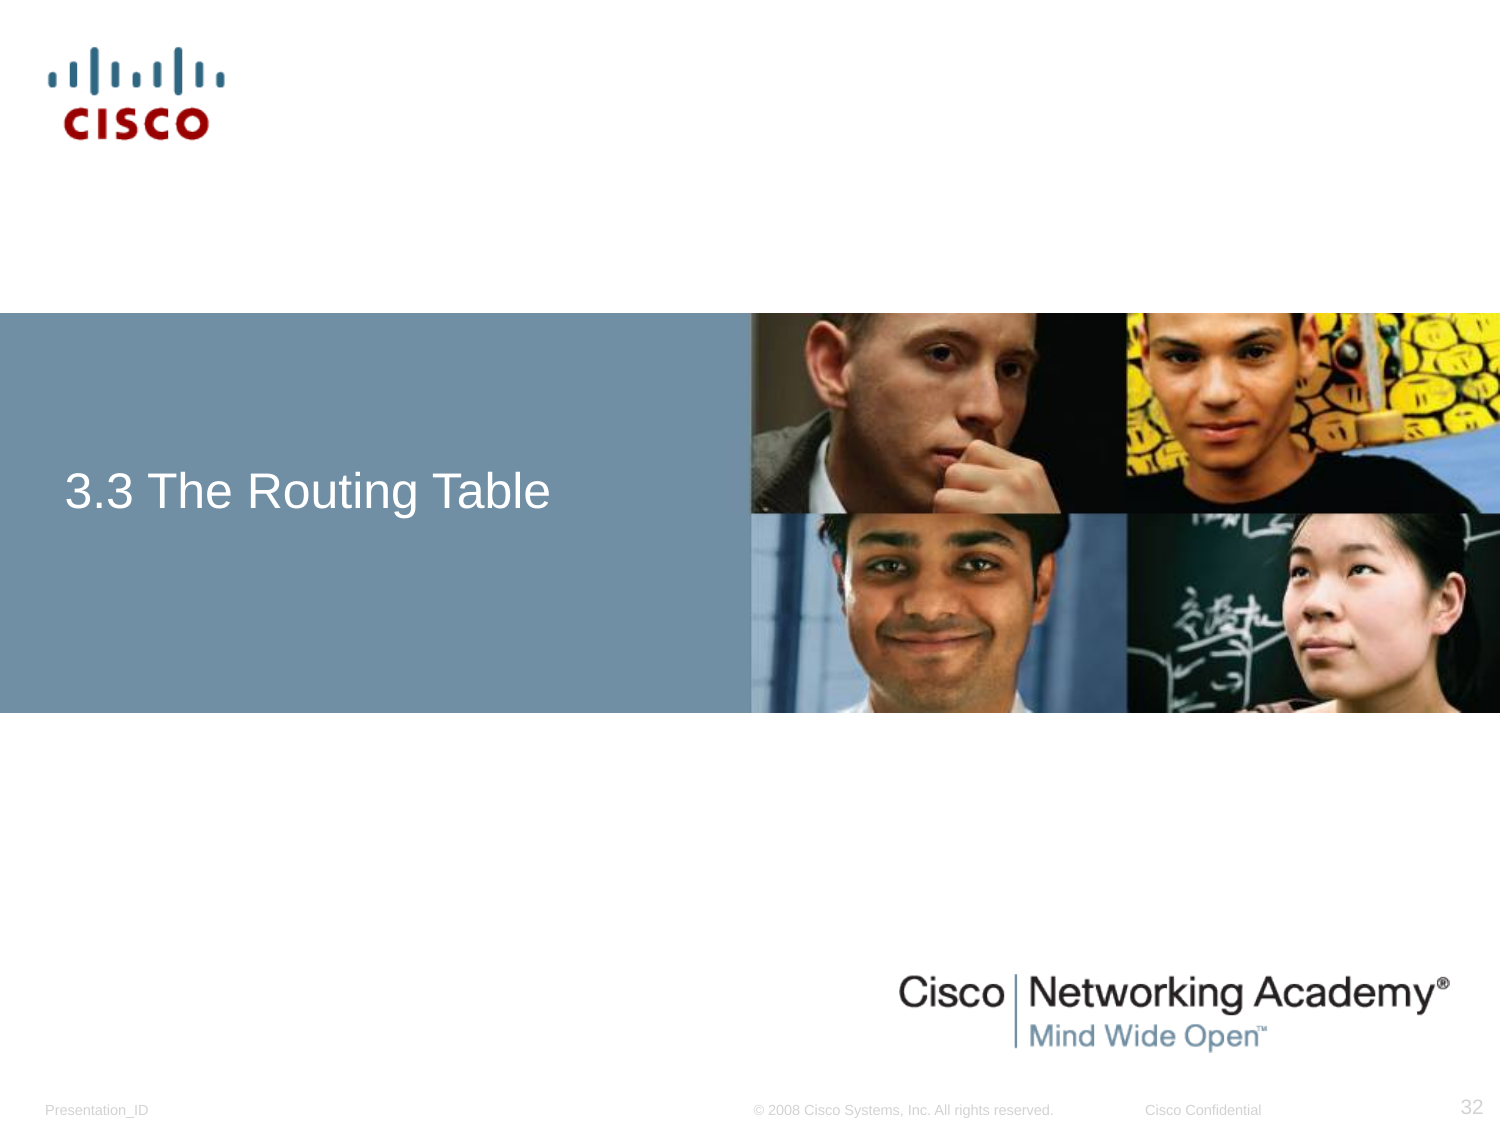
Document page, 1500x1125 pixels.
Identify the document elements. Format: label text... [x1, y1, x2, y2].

picture [899, 974, 1450, 1053]
title 3.3 The Routing Table [51, 371, 684, 615]
picture [40, 19, 233, 168]
picture [0, 313, 1500, 713]
